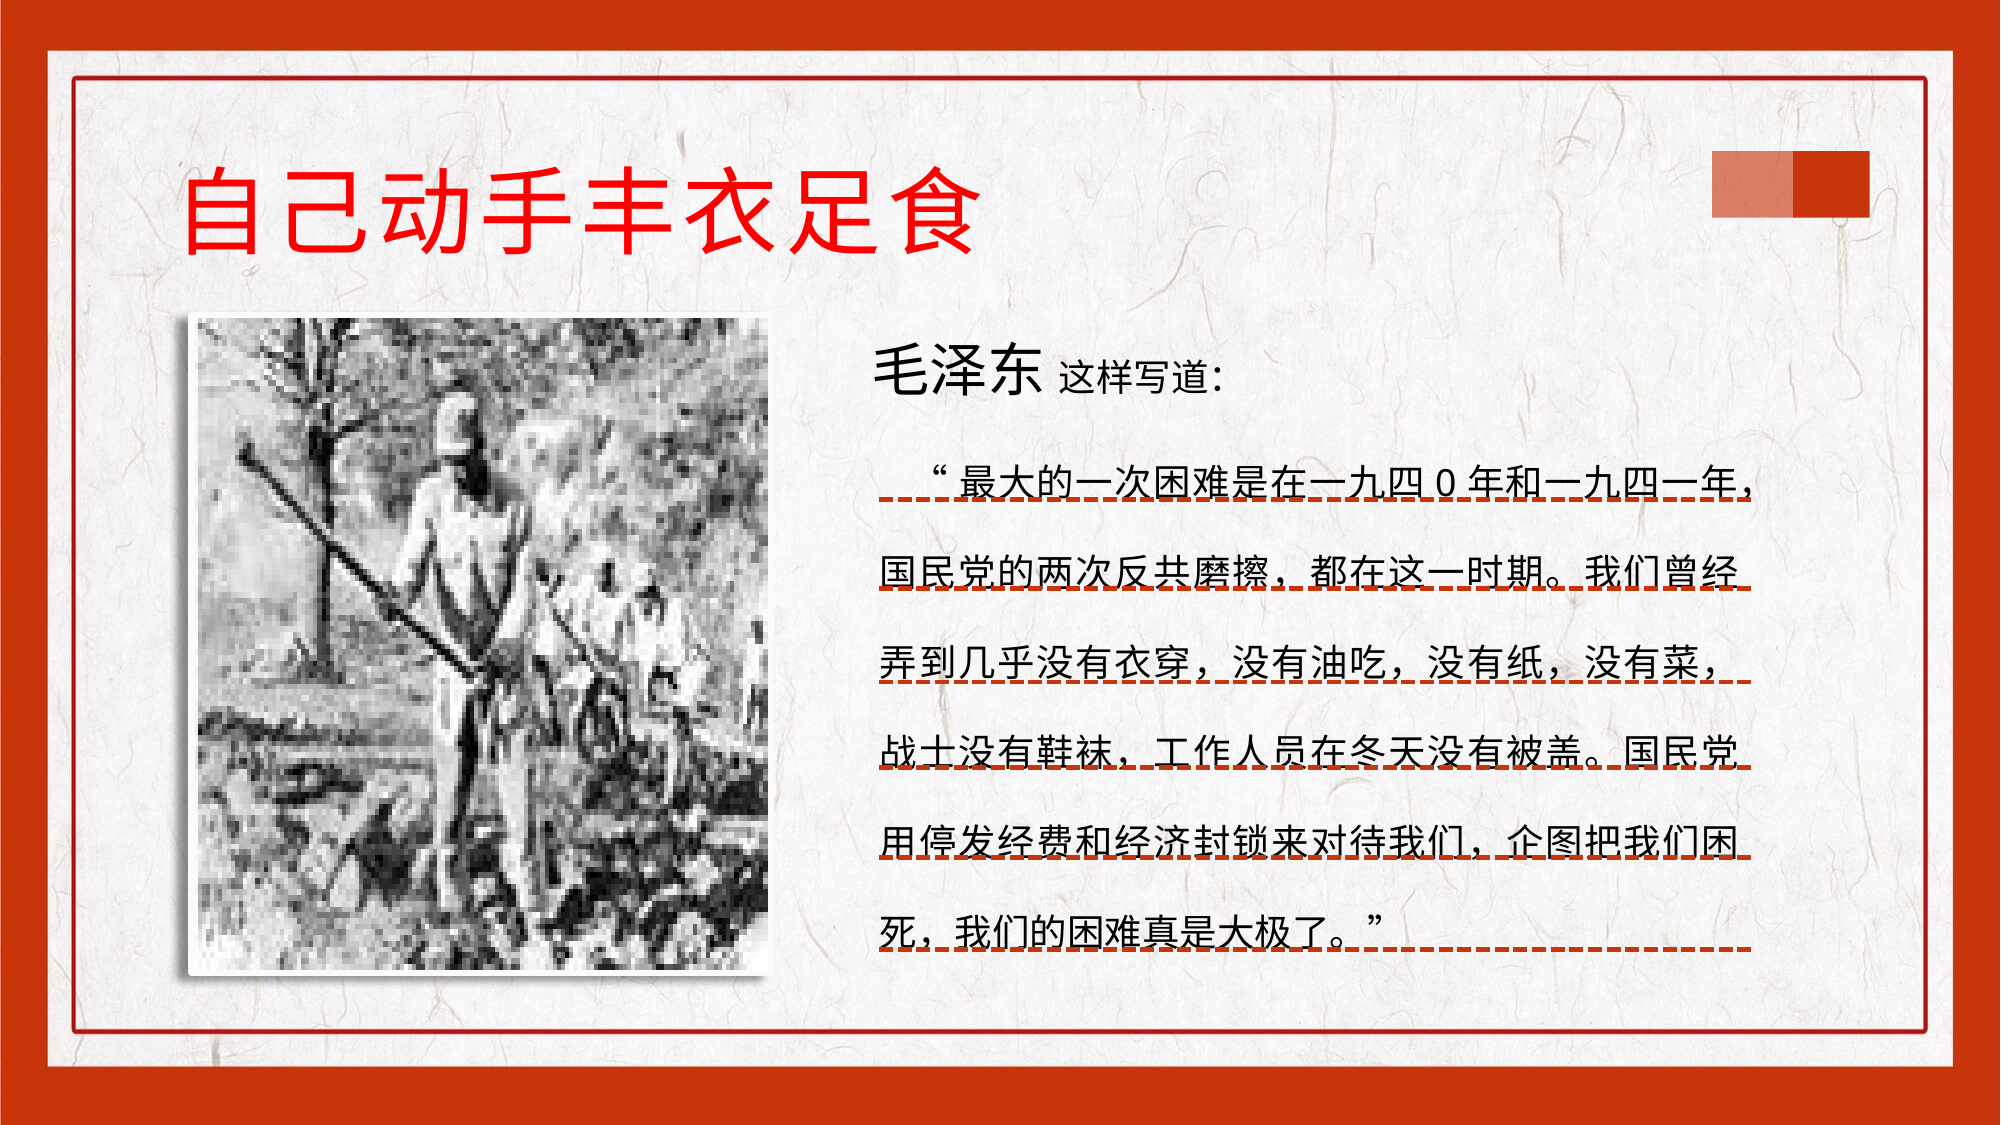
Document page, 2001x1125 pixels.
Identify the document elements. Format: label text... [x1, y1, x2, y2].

text_box 自己动手丰衣足食 [158, 143, 1378, 274]
picture [0, 0, 2000, 1125]
text_box 毛泽东 这样写道： [856, 291, 1612, 411]
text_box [865, 406, 1755, 953]
